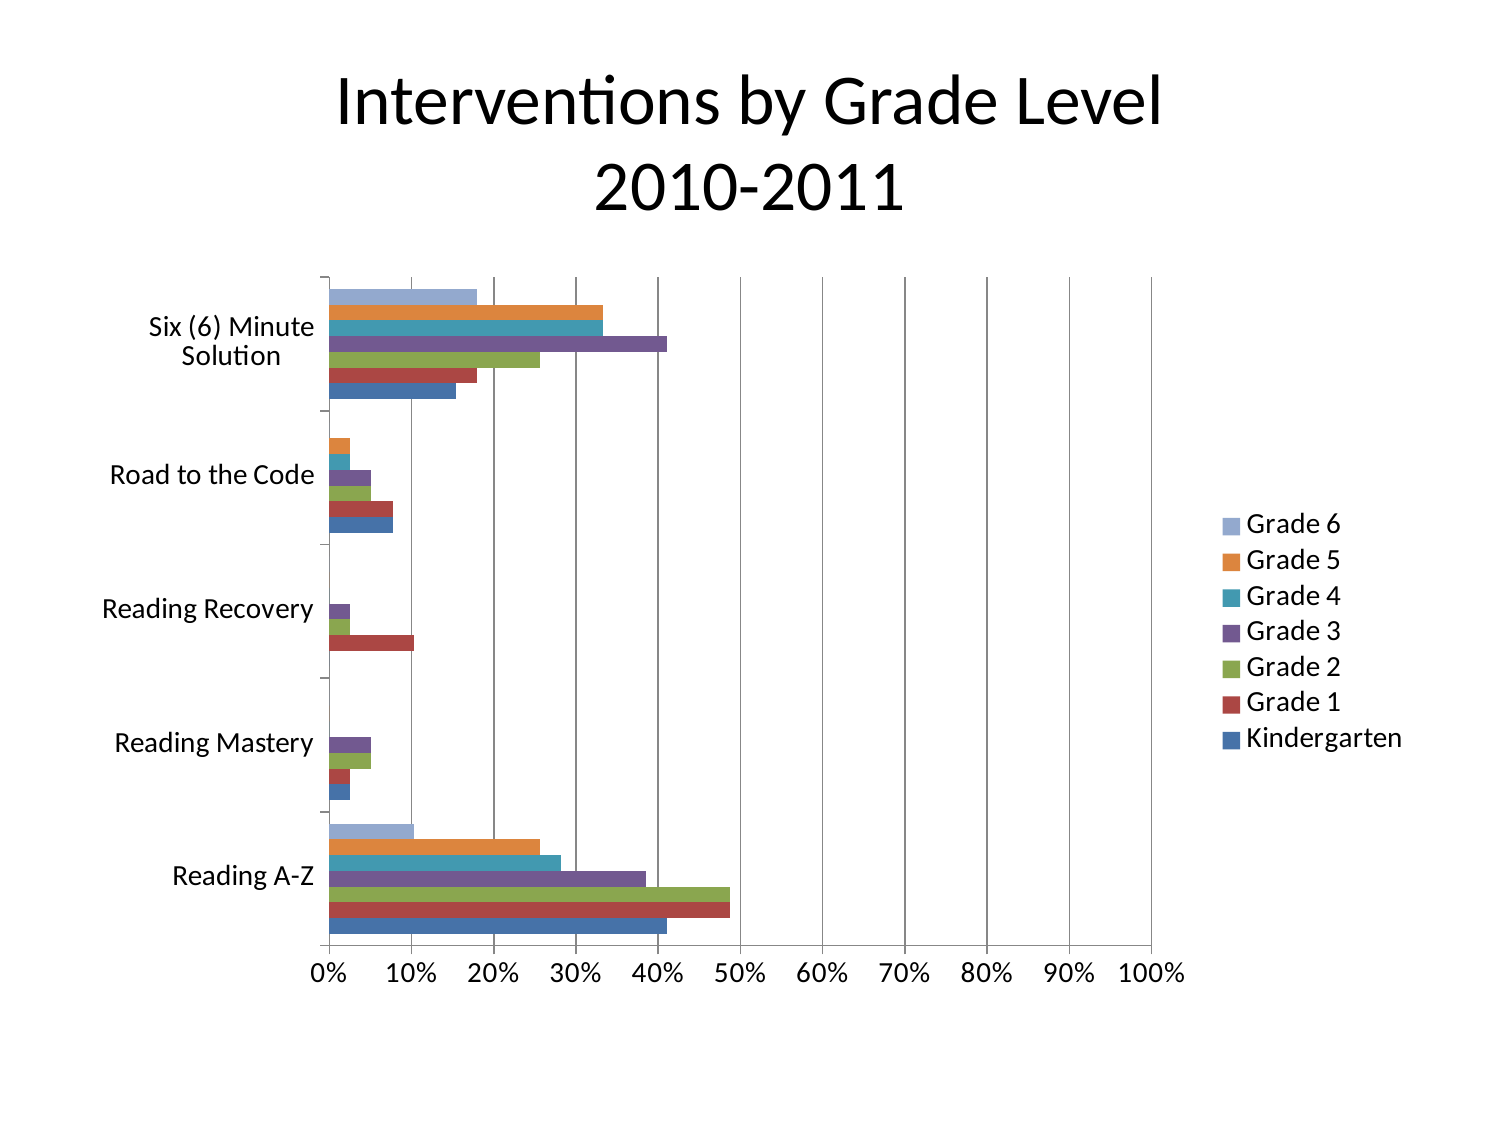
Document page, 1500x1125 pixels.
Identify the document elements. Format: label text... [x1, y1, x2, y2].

chart [74, 262, 1426, 1006]
title Interventions by Grade Level 2010-2011 [75, 45, 1425, 233]
